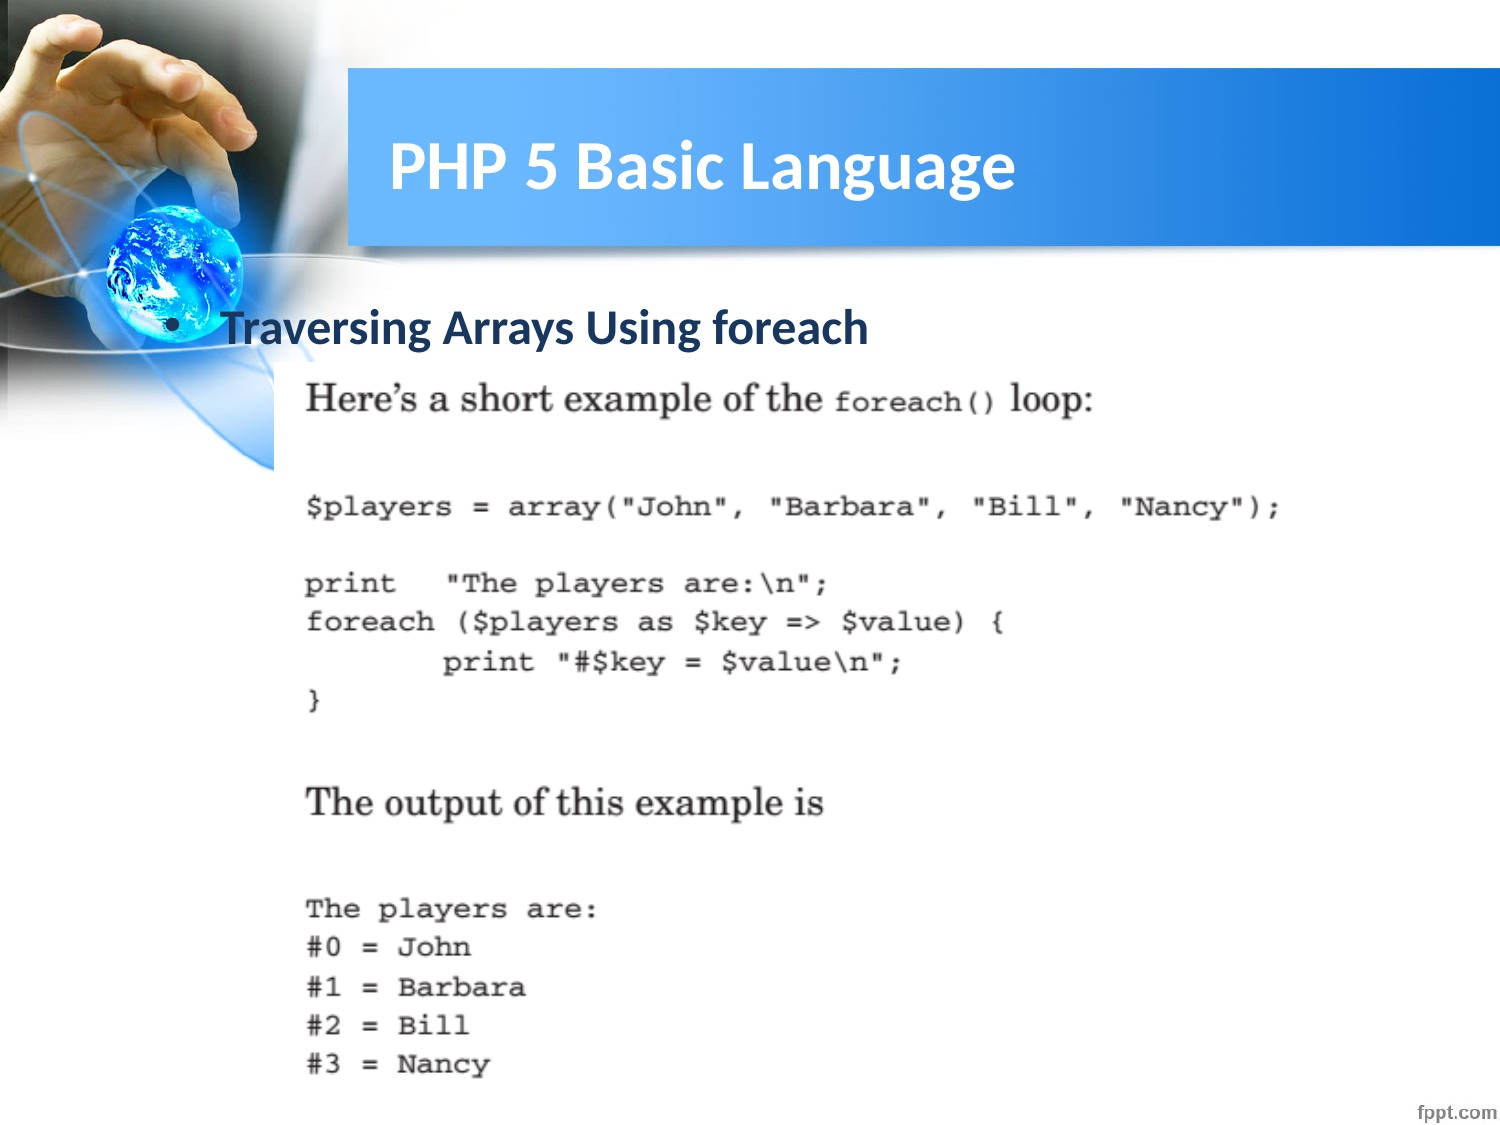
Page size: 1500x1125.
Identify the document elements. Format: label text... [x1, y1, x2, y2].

list Traversing Arrays Using foreach [148, 286, 1477, 1039]
picture [0, 0, 1500, 1125]
title PHP 5 Basic Language [374, 111, 1452, 212]
